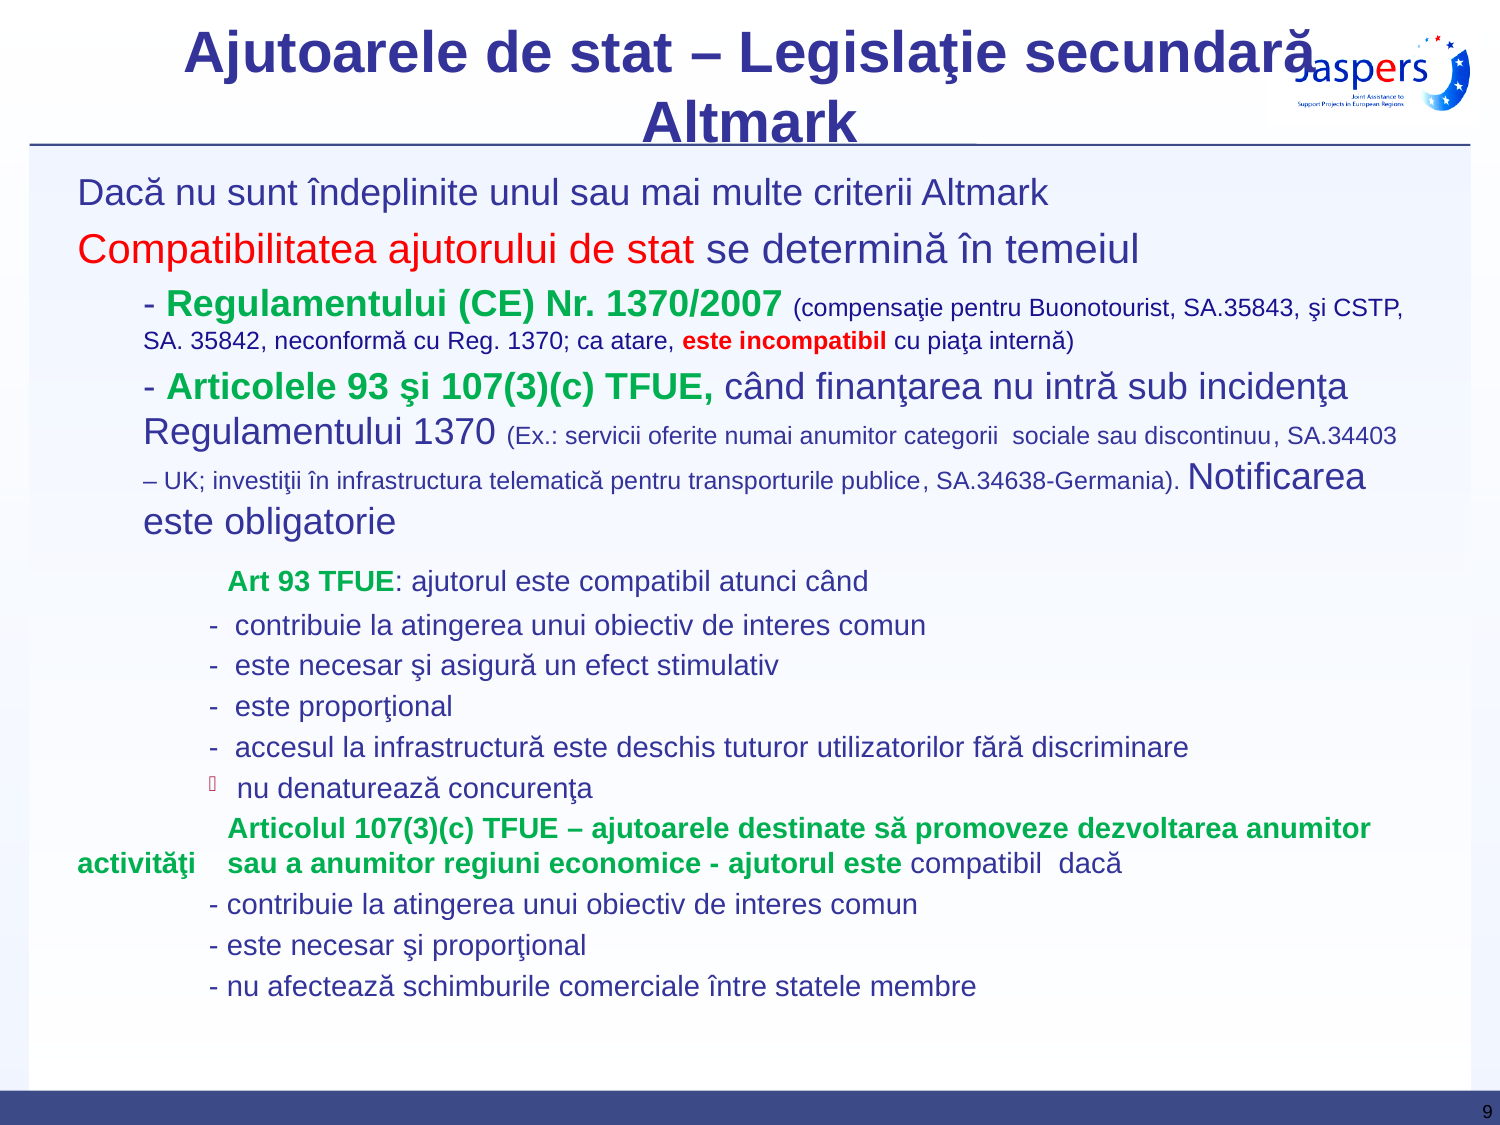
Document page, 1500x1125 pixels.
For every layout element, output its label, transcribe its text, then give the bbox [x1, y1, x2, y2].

list Dacă nu sunt îndeplinite unul sau mai multe criterii Altmark Compatibilitatea ajutorului de stat se determină în temeiul - Regulamentului (CE) Nr. 1370/2007 (compensaţie pentru Buonotourist, SA.35843, şi CSTP, SA. 35842, neconformă cu Reg. 1370; ca atare, este incompatibil cu piaţa internă) - Articolele 93 şi 107(3)(c) TFUE, când finanţarea nu intră sub incidenţa Regulamentului 1370 (Ex.: servicii oferite numai anumitor categorii sociale sau discontinuu, SA.34403 – UK; investiţii în infrastructura telematică pentru transporturile publice, SA.34638-Germania). Notificarea este obligatorie Art 93 TFUE: ajutorul este compatibil atunci când - contribuie la atingerea unui obiectiv de interes comun - este necesar şi asigură un efect stimulativ - este proporţional - accesul la infrastructură este deschis tuturor utilizatorilor fără discriminare nu denaturează concurenţa Articolul 107(3)(c) TFUE – ajutoarele destinate să promoveze dezvoltarea anumitor activităţi sau a anumitor regiuni economice - ajutorul este compatibil dacă - contribuie la atingerea unui obiectiv de interes comun - este necesar şi proporţional - nu afectează schimburile comerciale între statele membre [62, 160, 1433, 1125]
title Ajutoarele de stat – Legislaţie secundară Altmark [0, 0, 1500, 120]
slide_number 9 [1433, 1091, 1500, 1125]
